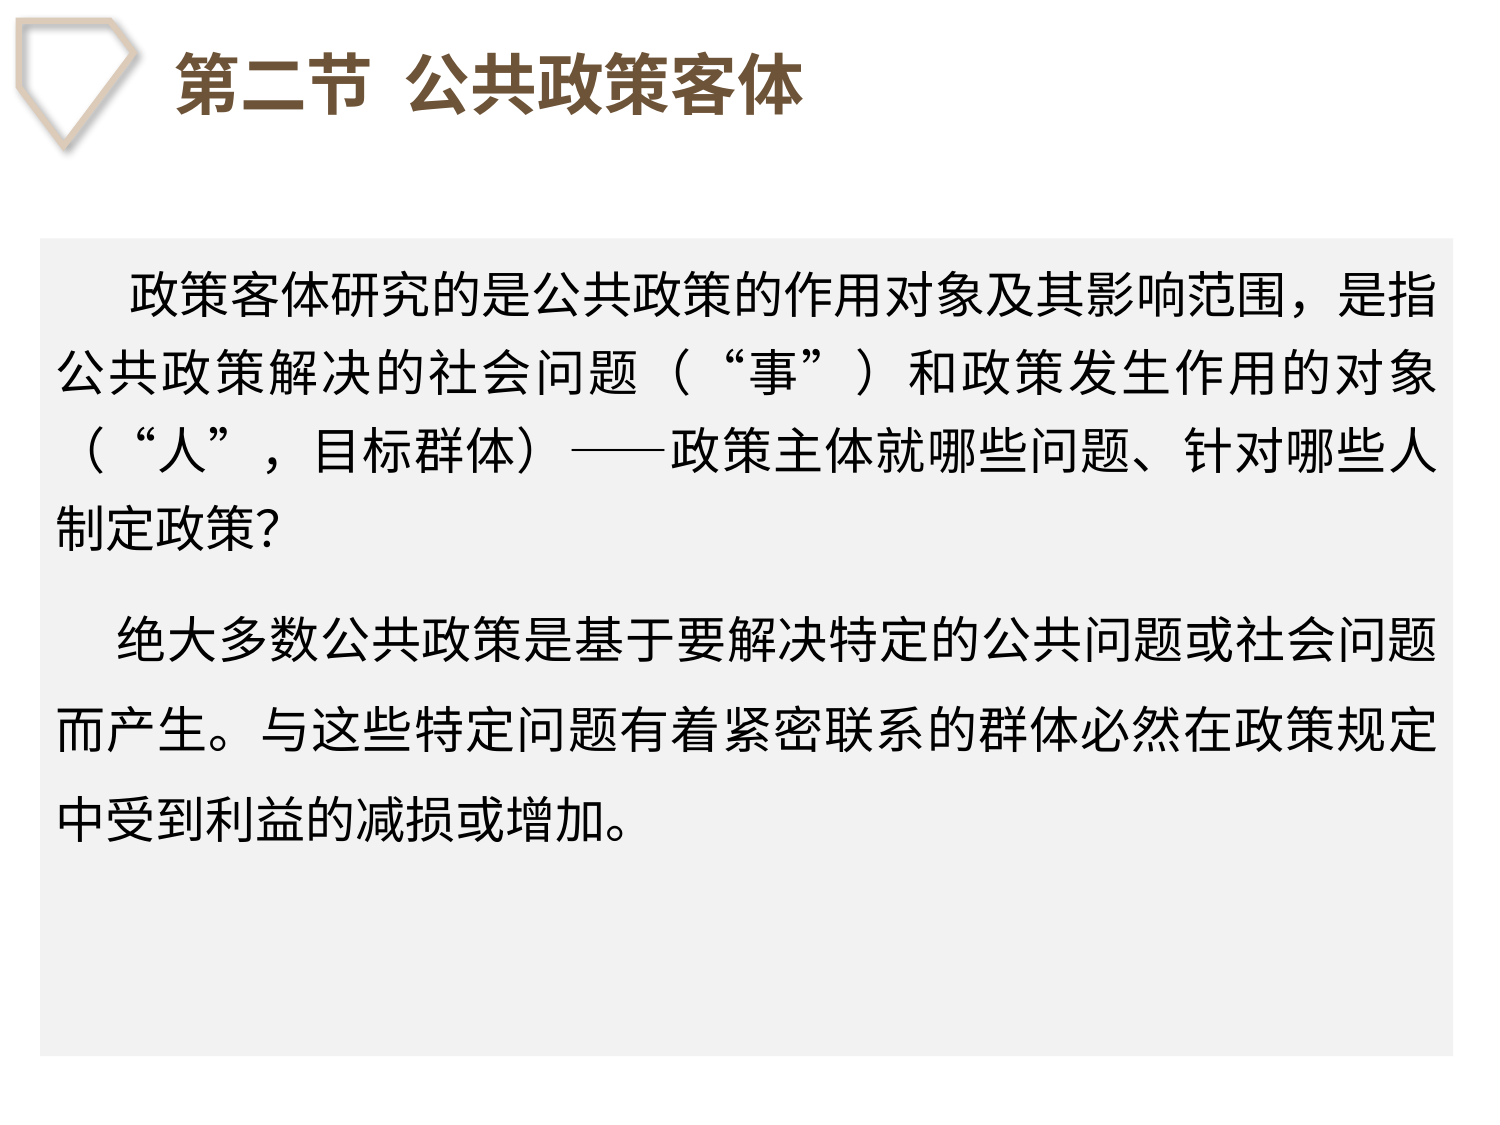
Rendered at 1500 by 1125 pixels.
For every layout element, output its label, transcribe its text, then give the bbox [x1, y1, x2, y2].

list 政策客体研究的是公共政策的作用对象及其影响范围，是指公共政策解决的社会问题（“事”）和政策发生作用的对象（“人”，目标群体）——政策主体就哪些问题、针对哪些人制定政策？ 绝大多数公共政策是基于要解决特定的公共问题或社会问题而产生。与这些特定问题有着紧密联系的群体必然在政策规定中受到利益的减损或增加。 [40, 238, 1454, 1057]
title 第二节 公共政策客体 [158, 18, 1456, 159]
